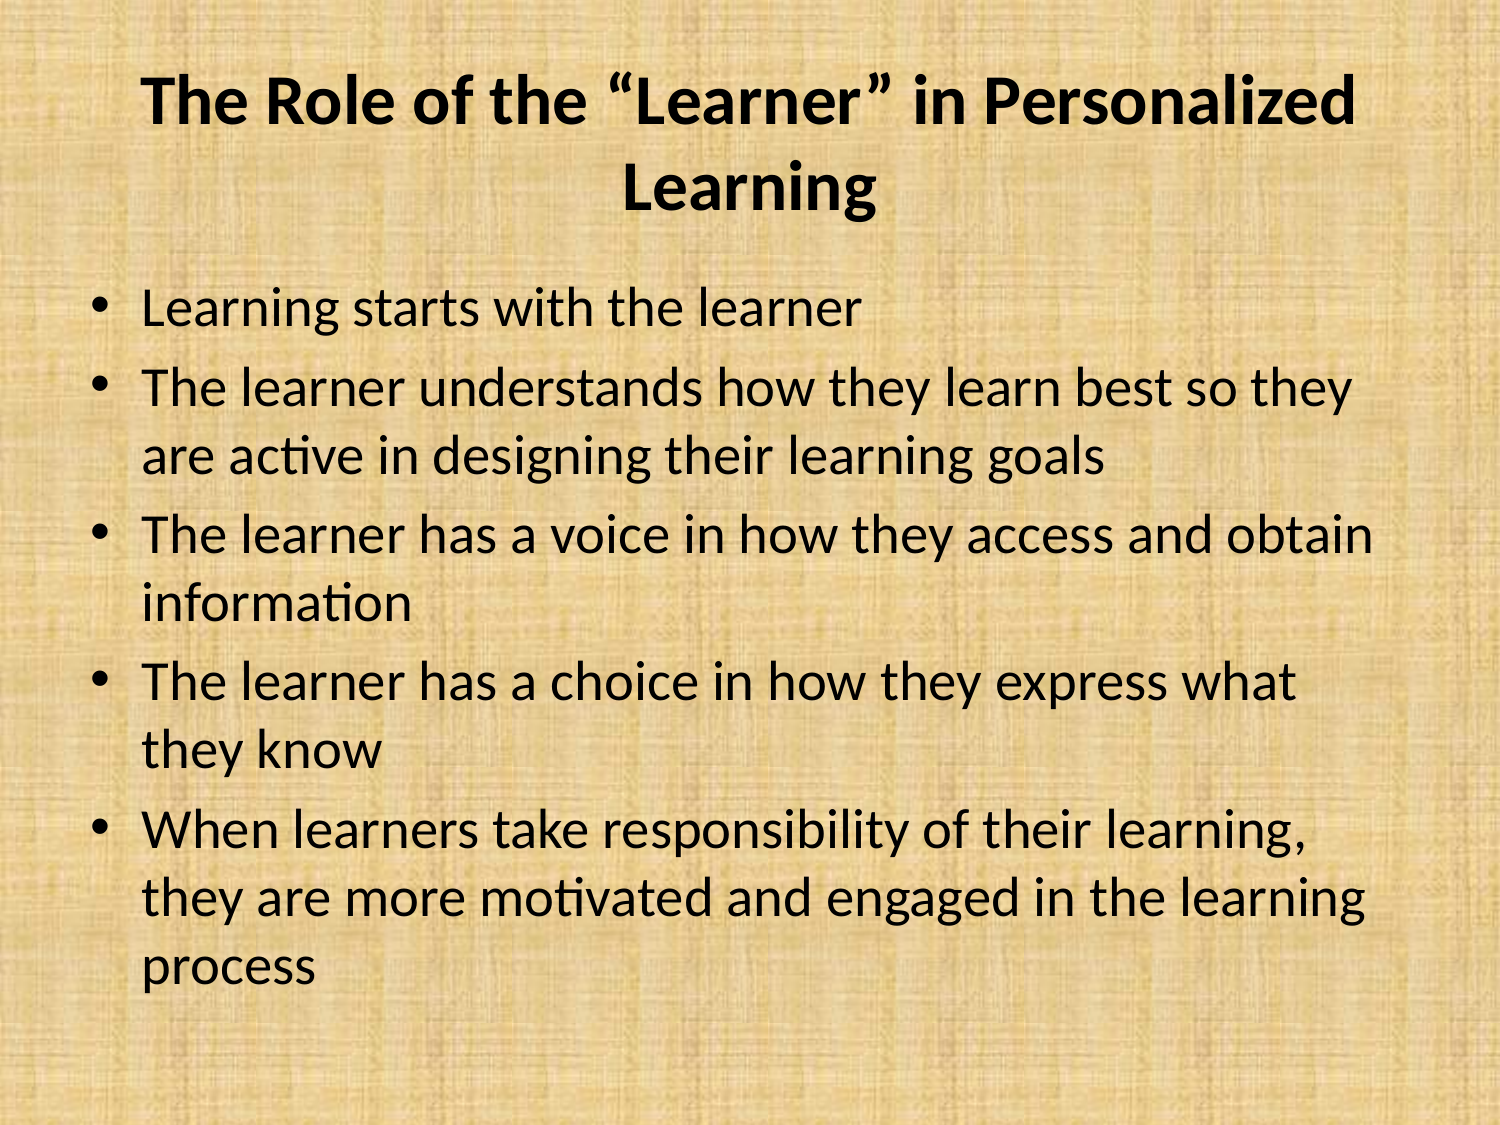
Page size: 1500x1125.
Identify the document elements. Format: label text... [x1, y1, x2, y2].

list Learning starts with the learner The learner understands how they learn best so they are active in designing their learning goals The learner has a voice in how they access and obtain information The learner has a choice in how they express what they know When learners take responsibility of their learning, they are more motivated and engaged in the learning process [75, 262, 1425, 1005]
picture [0, 0, 1500, 1125]
title The Role of the “Learner” in Personalized Learning [75, 45, 1425, 233]
